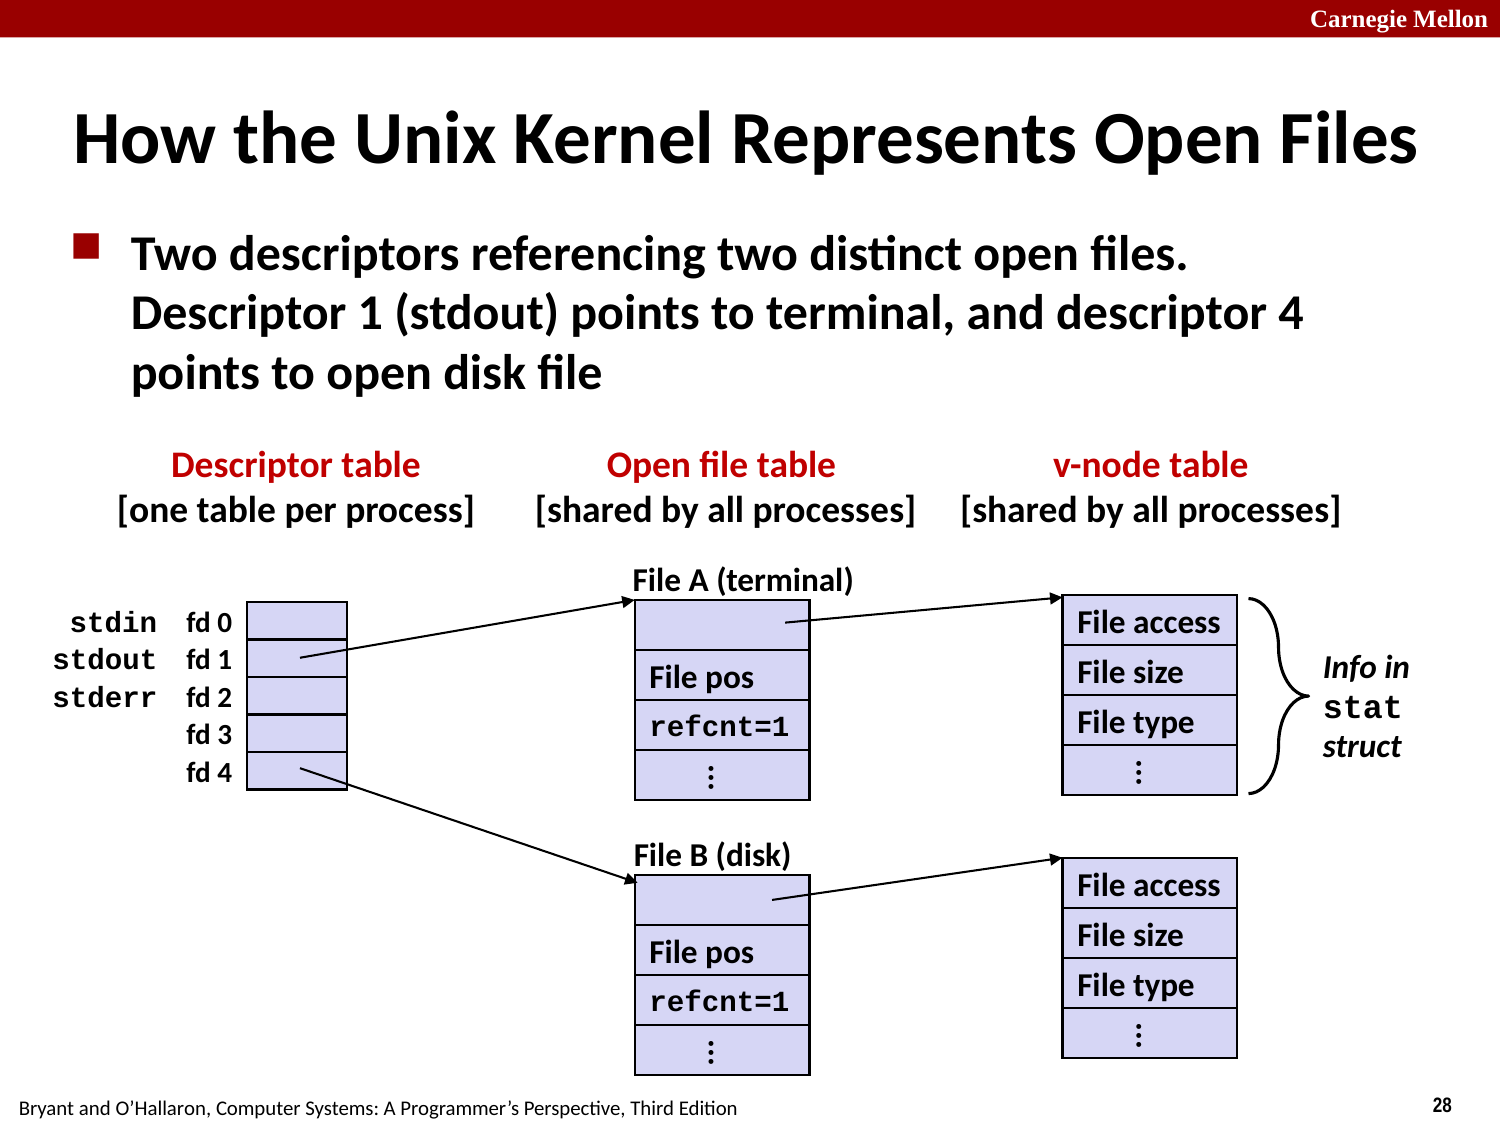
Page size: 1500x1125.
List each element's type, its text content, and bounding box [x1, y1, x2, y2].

text_box refcnt=1 [634, 975, 810, 1025]
text_box fd 0 [173, 602, 248, 639]
text_box File type [1062, 957, 1238, 1008]
text_box refcnt=1 [634, 699, 810, 750]
text_box Descriptor table [one table per process] [101, 433, 491, 538]
text_box [623, 880, 638, 885]
text_box File access [1062, 595, 1238, 645]
text_box ... [634, 1025, 810, 1075]
title How the Unix Kernel Represents Open Files [58, 71, 1488, 197]
text_box [248, 602, 348, 639]
text_box fd 4 [147, 752, 248, 790]
text_box v-node table [shared by all processes] [945, 433, 1357, 538]
text_box ... [634, 750, 810, 800]
text_box [248, 639, 348, 677]
text_box fd 3 [147, 714, 248, 752]
text_box [772, 853, 1063, 901]
text_box File pos [634, 650, 810, 699]
text_box Info in stat struct [1308, 637, 1459, 772]
text_box File pos [634, 925, 810, 975]
text_box File access [1062, 857, 1238, 907]
list Two descriptors referencing two distinct open files. Descriptor 1 (stdout) points to terminal, and descriptor 4 points to open disk file [59, 212, 1423, 426]
text_box File size [1062, 645, 1238, 695]
text_box fd 2 [173, 677, 248, 714]
text_box File type [1062, 695, 1238, 746]
text_box [248, 752, 348, 790]
text_box [634, 875, 810, 925]
text_box ... [1062, 746, 1238, 796]
text_box fd 1 [173, 639, 248, 677]
text_box File A (terminal) [617, 550, 870, 605]
text_box stdin [54, 595, 173, 646]
text_box File size [1062, 907, 1238, 957]
text_box [634, 605, 810, 650]
text_box File B (disk) [618, 825, 807, 880]
text_box Open file table [shared by all processes] [520, 433, 932, 538]
text_box ... [1062, 1008, 1238, 1058]
text_box [1248, 598, 1309, 794]
text_box [785, 592, 1062, 623]
text_box stdout [37, 633, 173, 683]
text_box [248, 677, 348, 714]
text_box stderr [37, 683, 173, 721]
text_box [248, 714, 348, 752]
